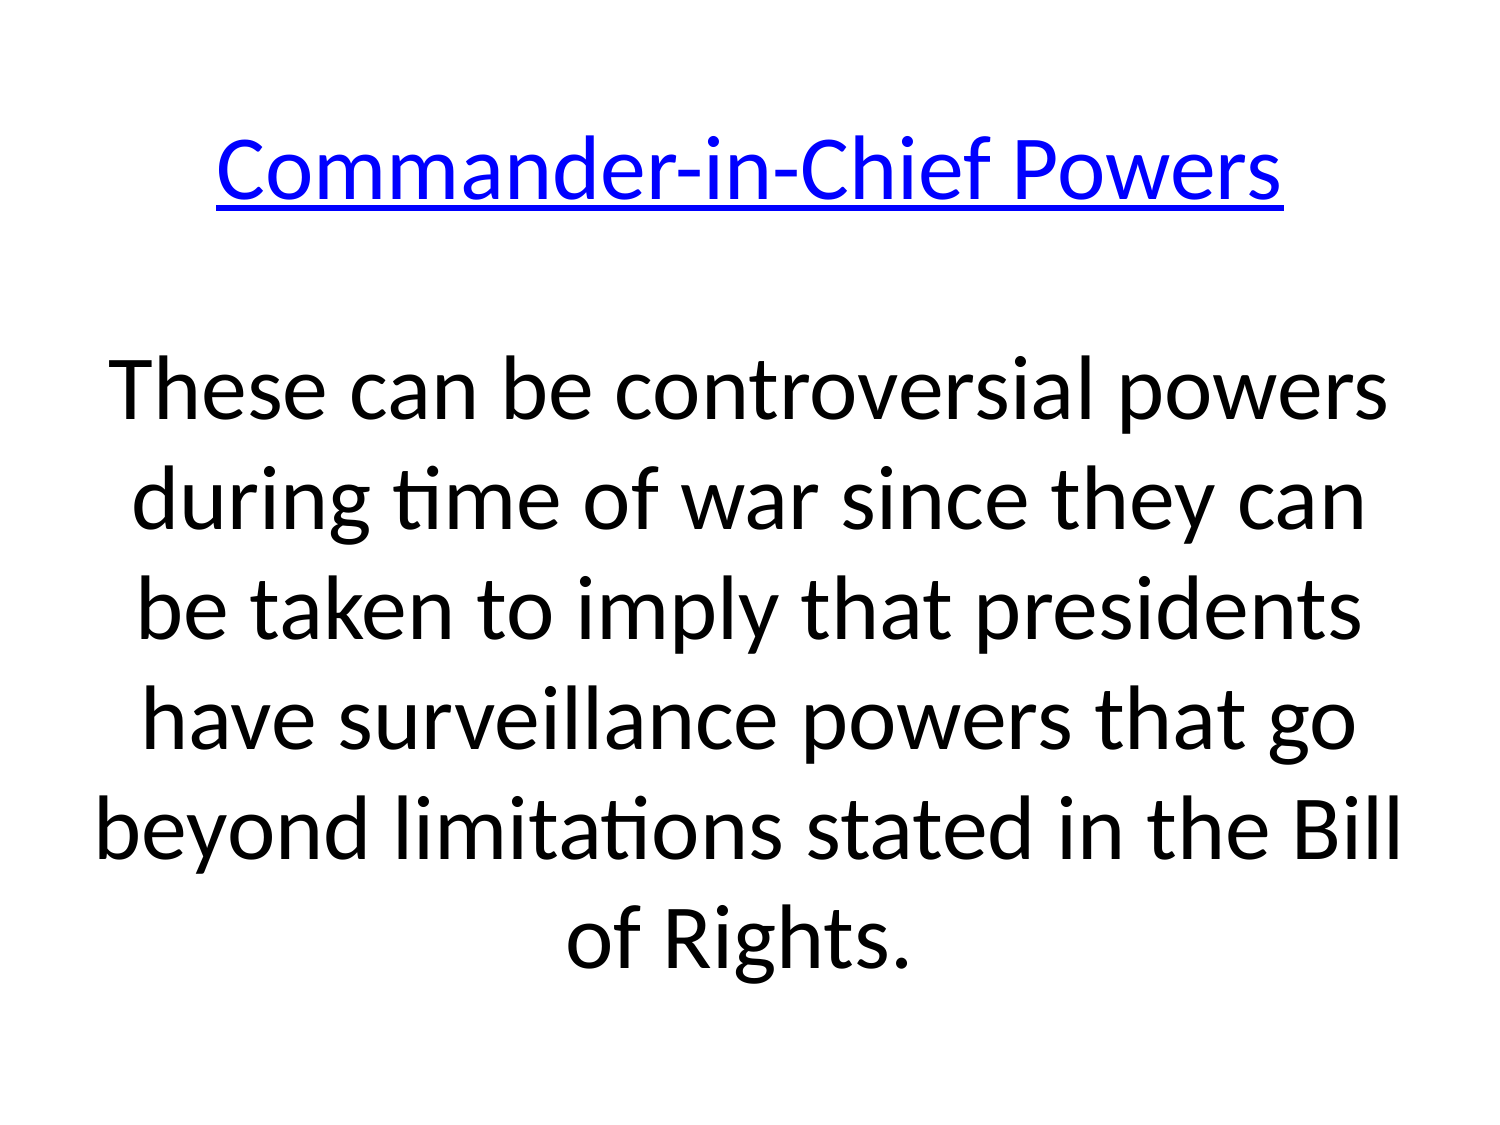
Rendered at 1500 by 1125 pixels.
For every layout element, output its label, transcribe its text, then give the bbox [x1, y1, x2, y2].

title Commander-in-Chief Powers These can be controversial powers during time of war since they can be taken to imply that presidents have surveillance powers that go beyond limitations stated in the Bill of Rights. [74, 44, 1426, 1051]
